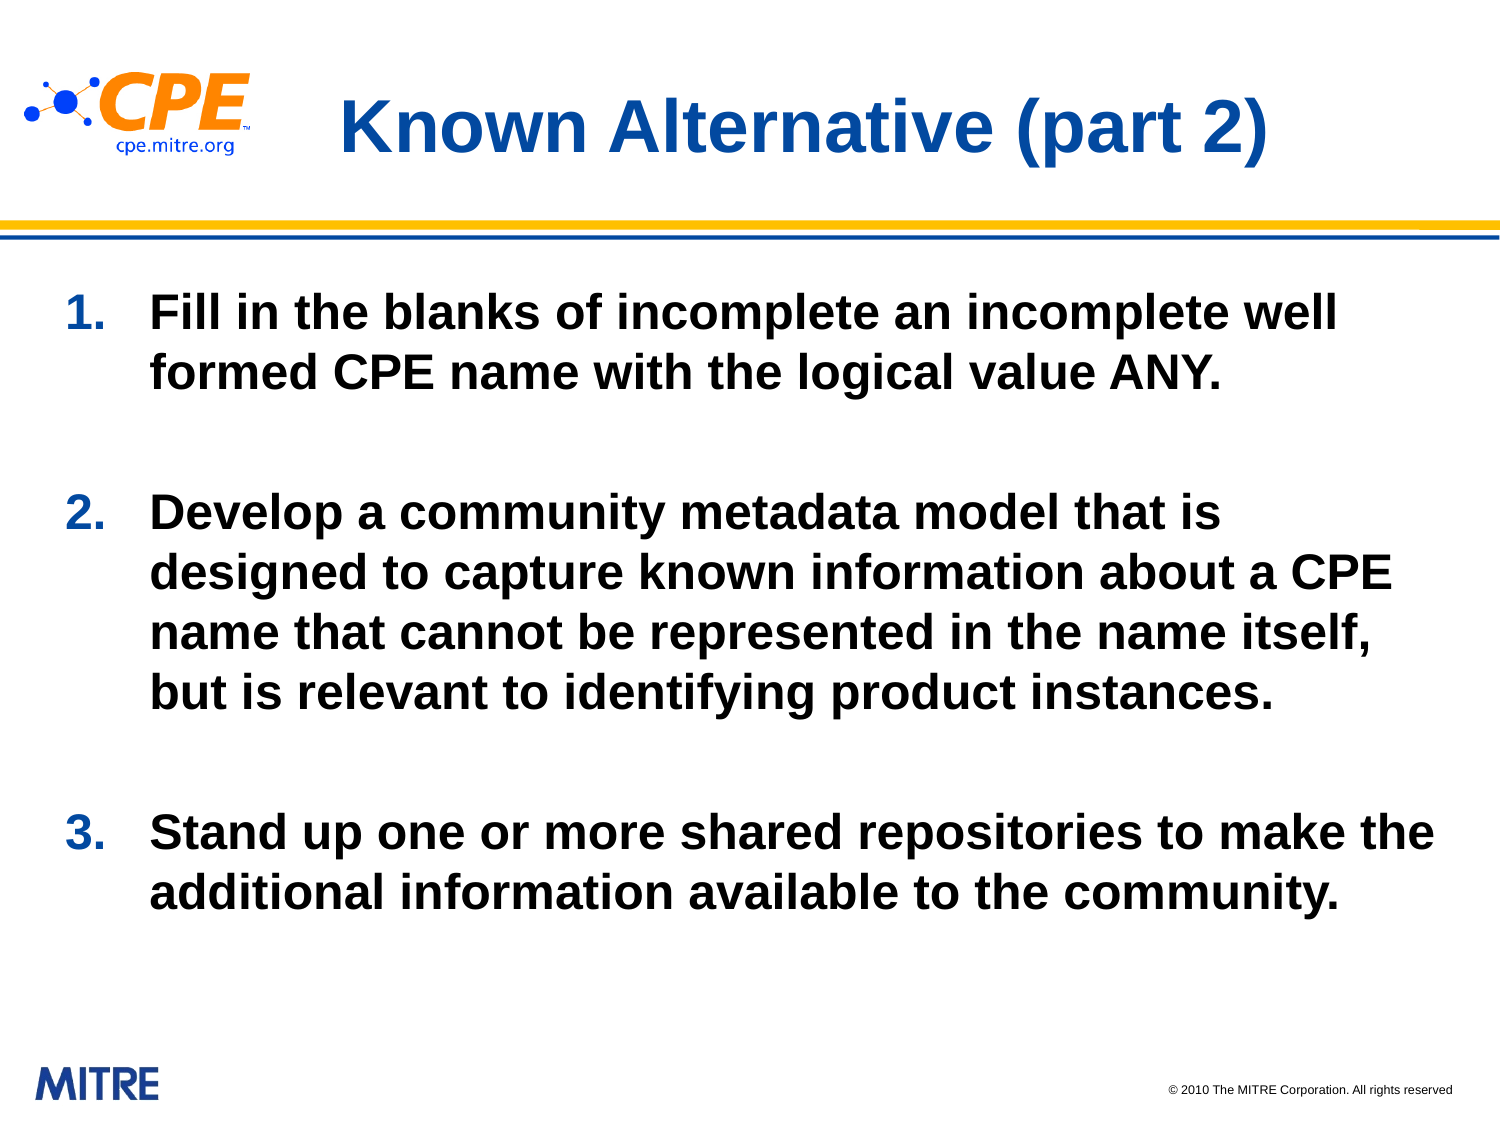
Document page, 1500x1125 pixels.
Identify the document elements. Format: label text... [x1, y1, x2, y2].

picture [30, 1064, 163, 1106]
list Fill in the blanks of incomplete an incomplete well formed CPE name with the logical value ANY. Develop a community metadata model that is designed to capture known information about a CPE name that cannot be represented in the name itself, but is relevant to identifying product instances. Stand up one or more shared repositories to make the additional information available to the community. [49, 271, 1463, 990]
title Known Alternative (part 2) [324, 44, 1438, 201]
picture [24, 72, 250, 156]
